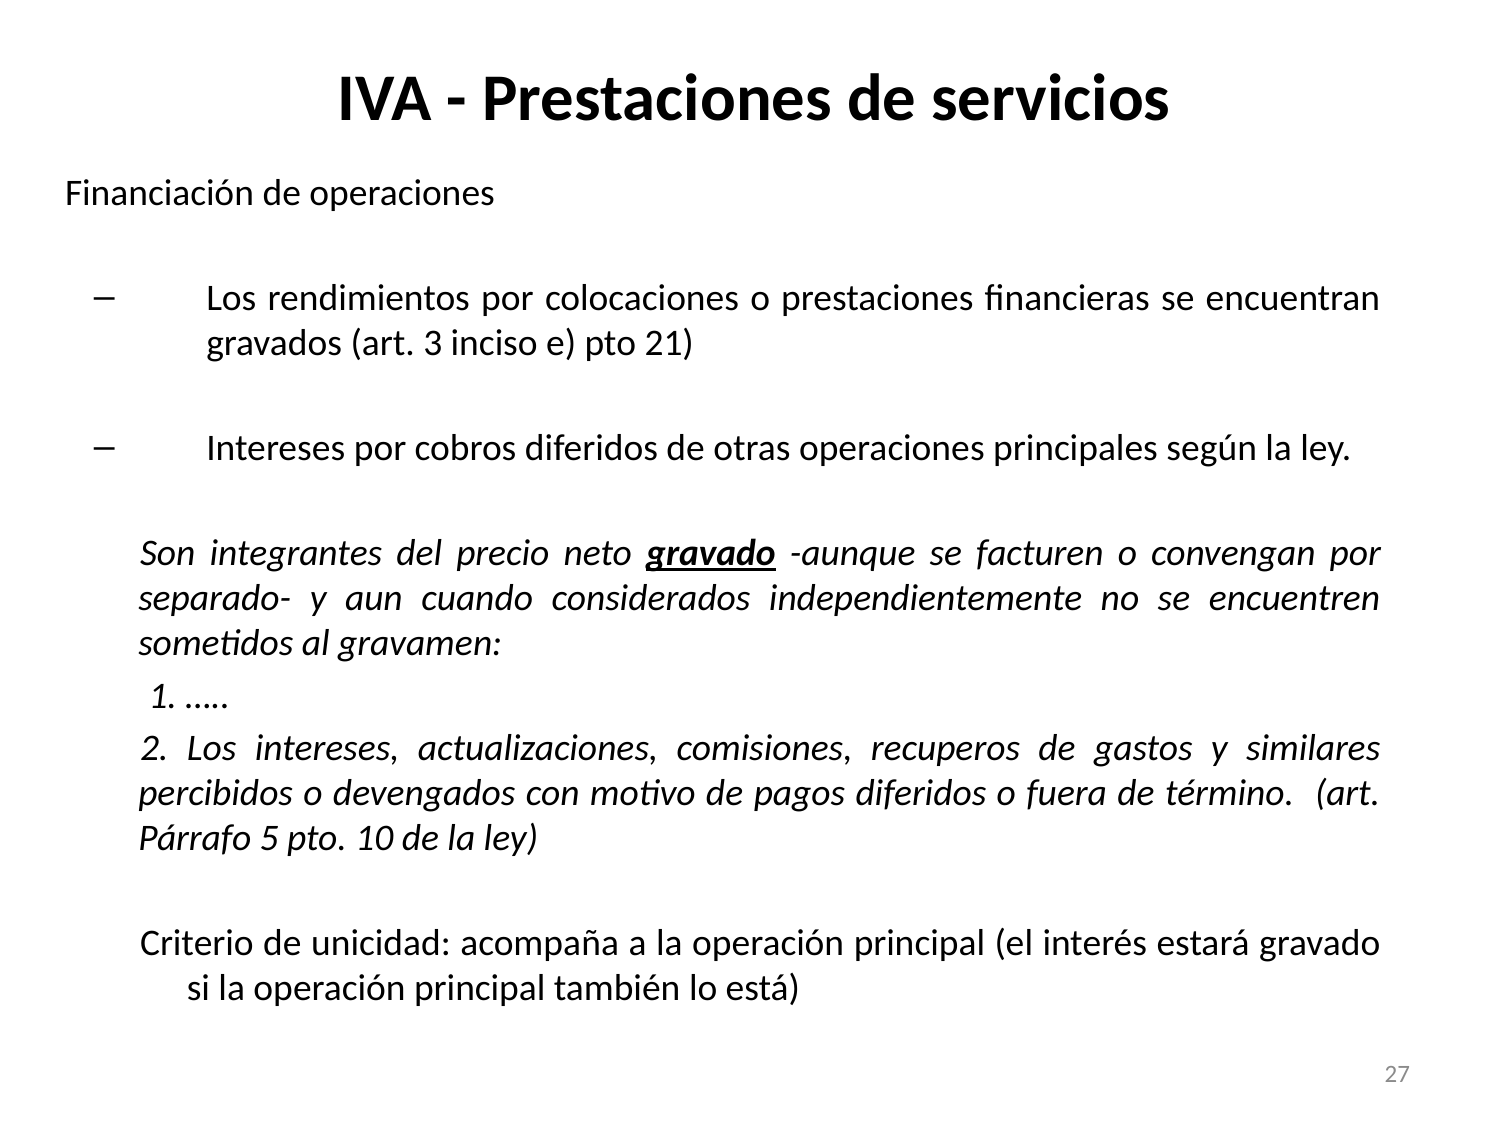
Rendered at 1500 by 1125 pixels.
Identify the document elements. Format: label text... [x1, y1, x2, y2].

title IVA - Prestaciones de servicios [117, 0, 1393, 160]
slide_number 27 [1074, 1042, 1425, 1103]
list Financiación de operaciones Los rendimientos por colocaciones o prestaciones financieras se encuentran gravados (art. 3 inciso e) pto 21) Intereses por cobros diferidos de otras operaciones principales según la ley. Son integrantes del precio neto gravado -aunque se facturen o convengan por separado- y aun cuando considerados independientemente no se encuentren sometidos al gravamen: 1. ….. 2. Los intereses, actualizaciones, comisiones, recuperos de gastos y similares percibidos o devengados con motivo de pagos diferidos o fuera de término. (art. Párrafo 5 pto. 10 de la ley) Criterio de unicidad: acompaña a la operación principal (el interés estará gravado si la operación principal también lo está) [49, 160, 1397, 1005]
